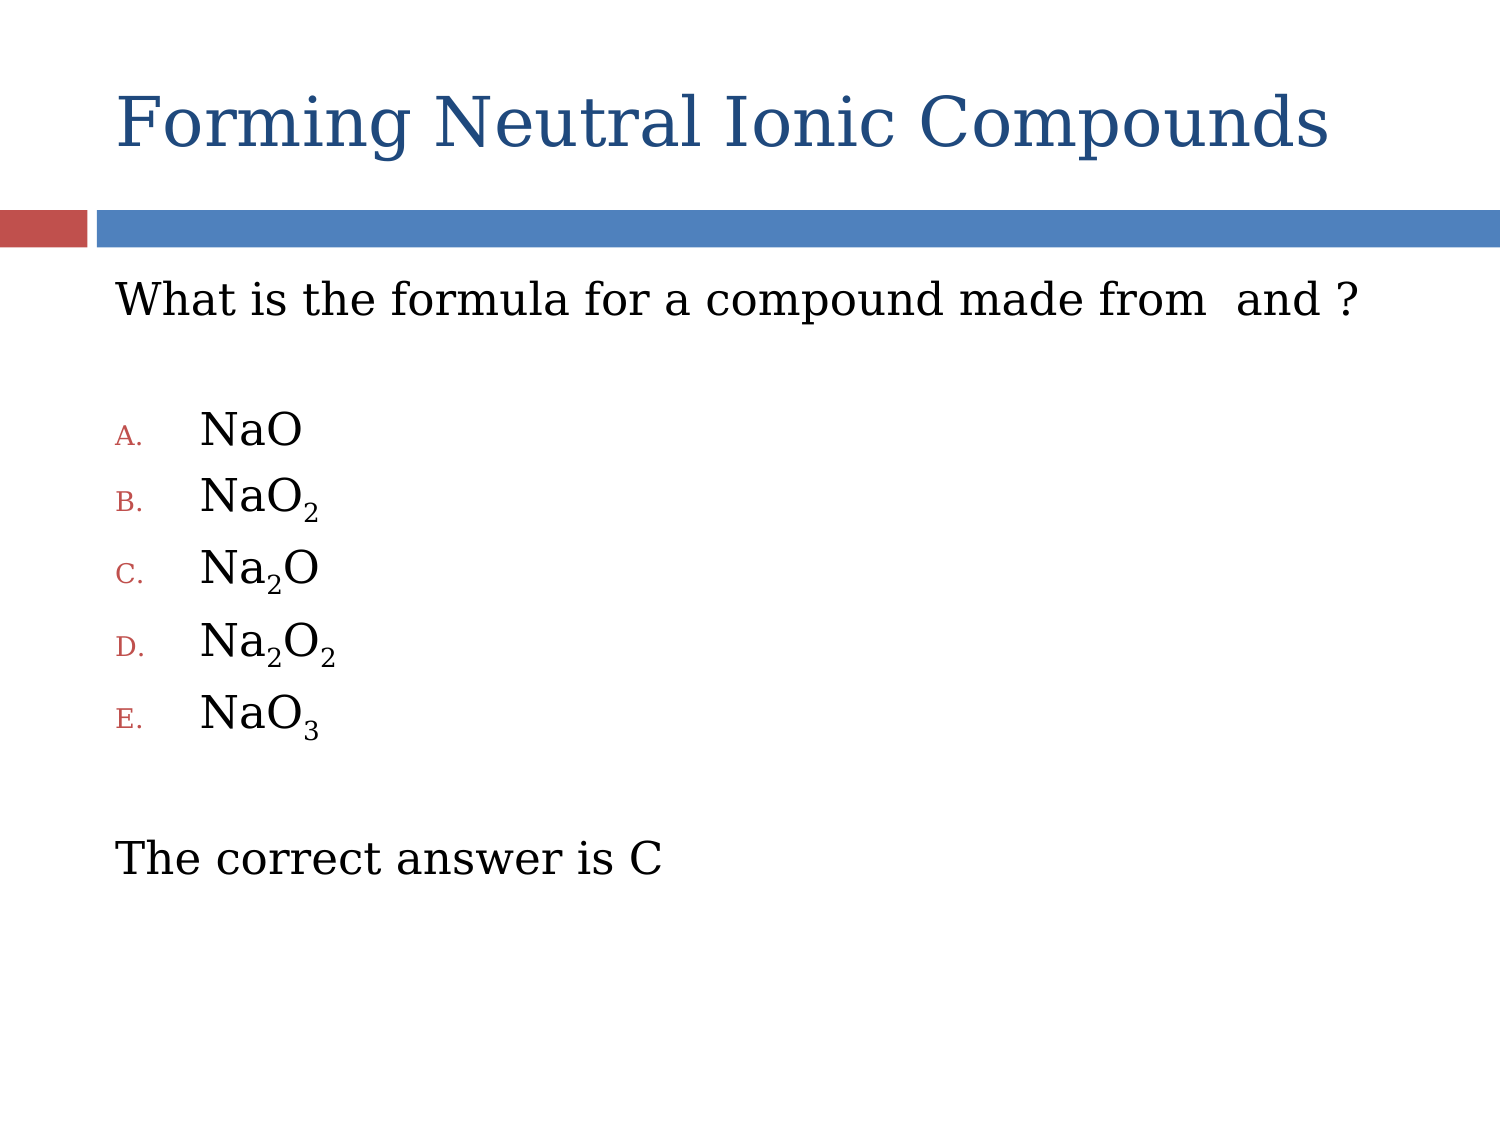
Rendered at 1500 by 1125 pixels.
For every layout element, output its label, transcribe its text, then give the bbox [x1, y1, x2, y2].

title Forming Neutral Ionic Compounds [100, 37, 1438, 200]
